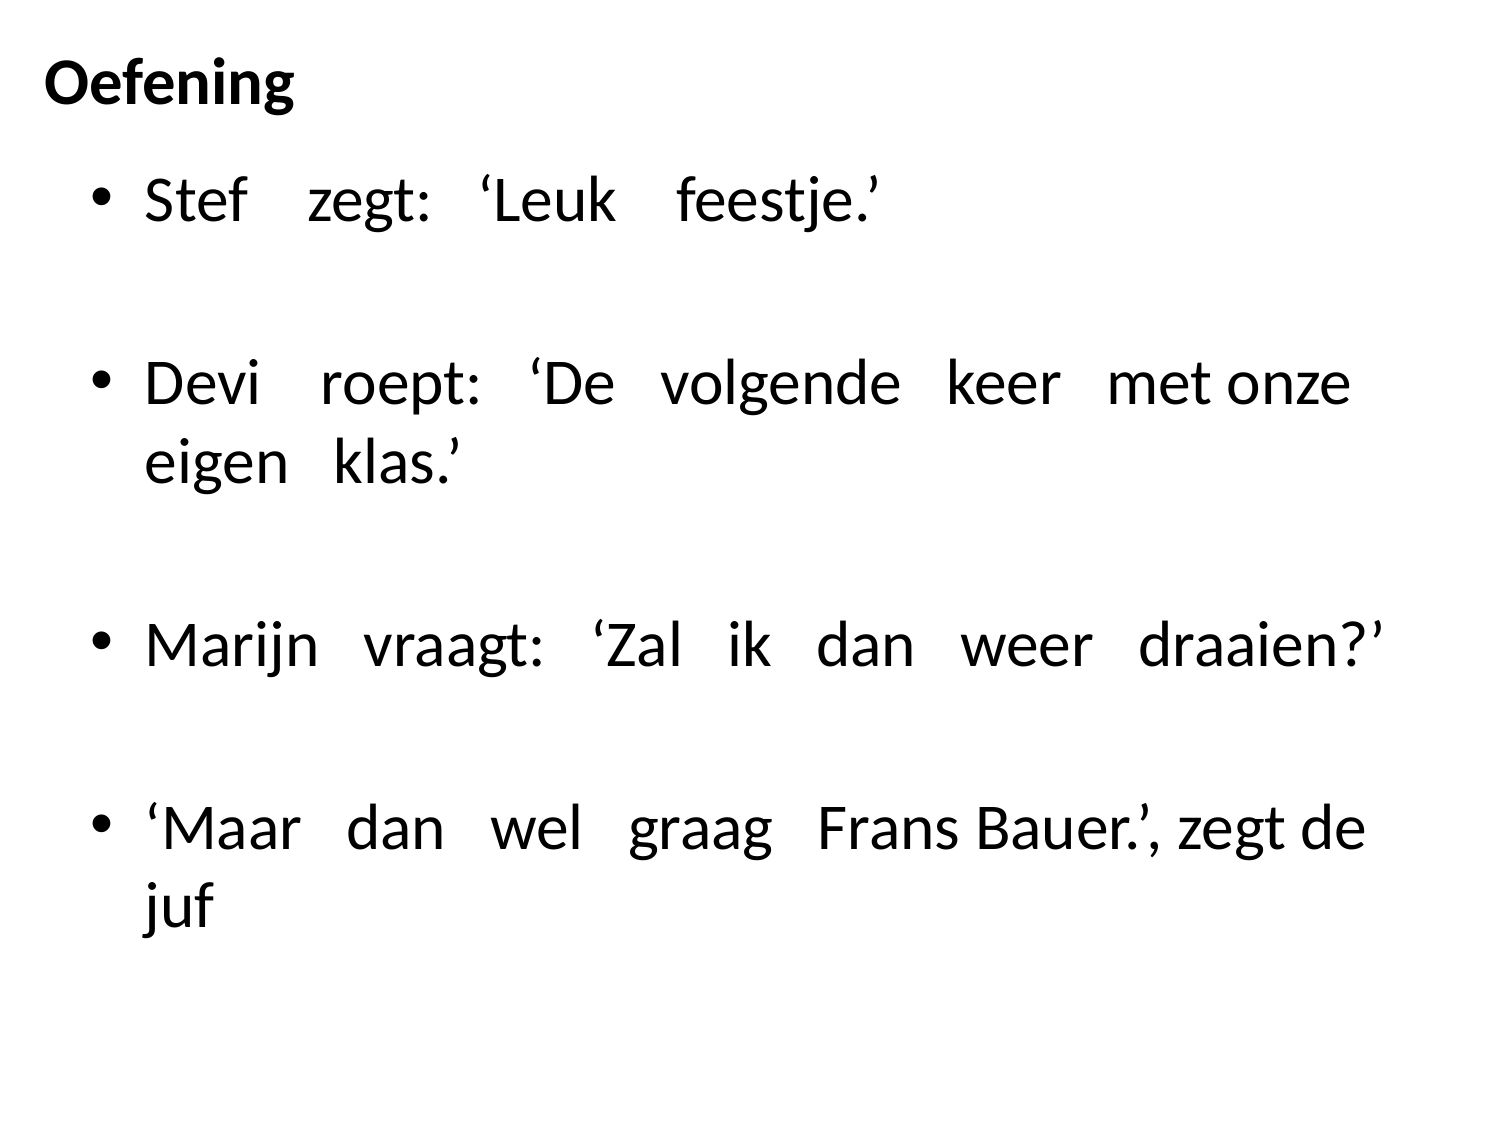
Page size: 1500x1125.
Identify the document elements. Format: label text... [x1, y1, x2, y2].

text_box Oefening [29, 30, 627, 122]
list Stef zegt: ‘Leuk feestje.’ Devi roept: ‘De volgende keer met onze eigen klas.’ Marijn vraagt: ‘Zal ik dan weer draaien?’ ‘Maar dan wel graag Frans Bauer.’, zegt de juf [75, 149, 1425, 1012]
